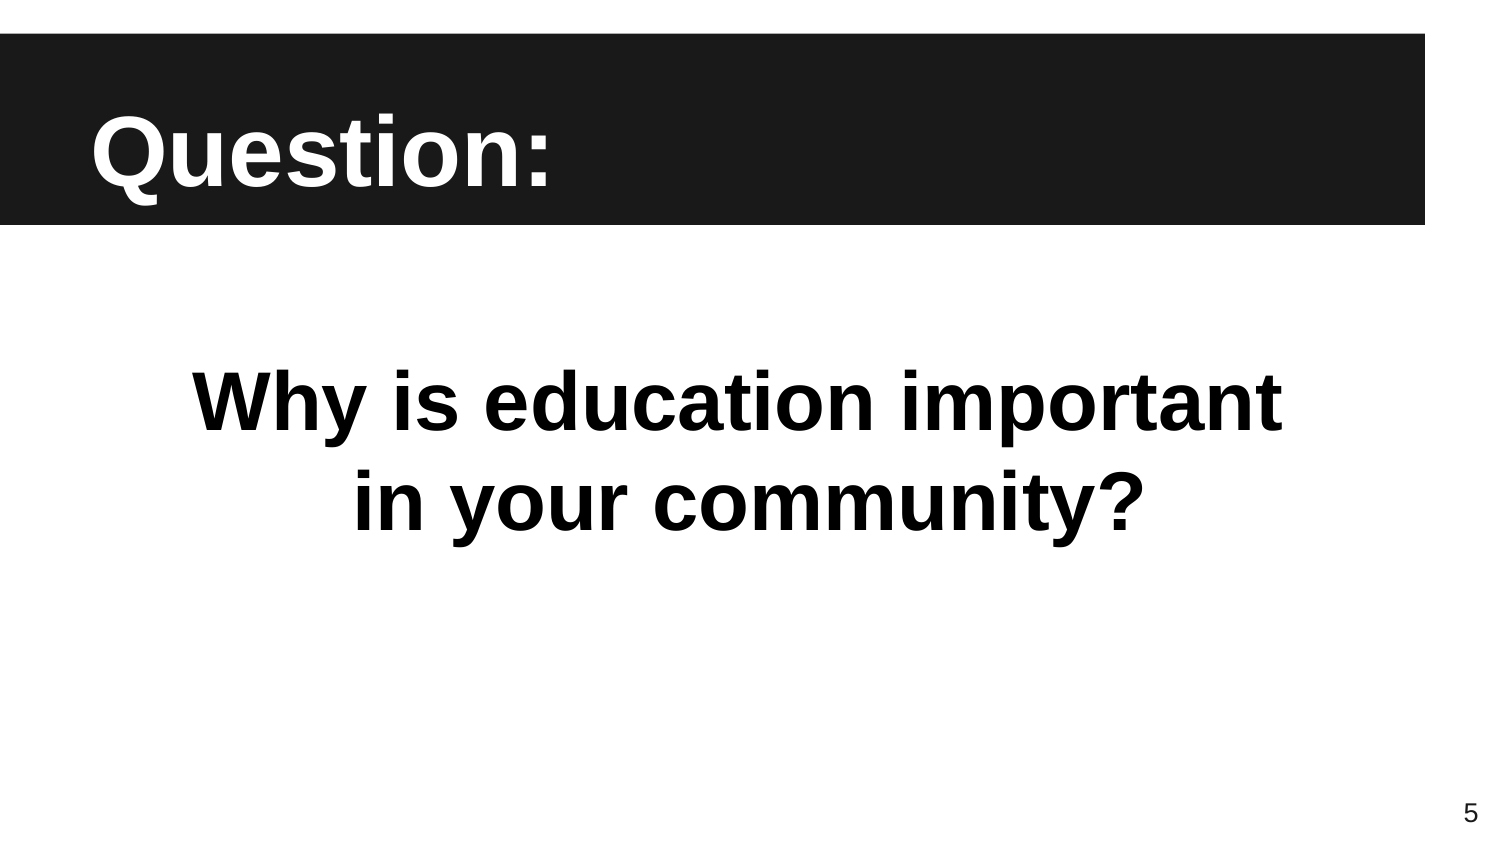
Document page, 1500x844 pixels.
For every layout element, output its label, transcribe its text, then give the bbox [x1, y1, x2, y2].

title Question: [75, 33, 1425, 221]
text_box Why is education important in your community? [7, 331, 1493, 466]
slide_number 5 [1403, 779, 1494, 844]
